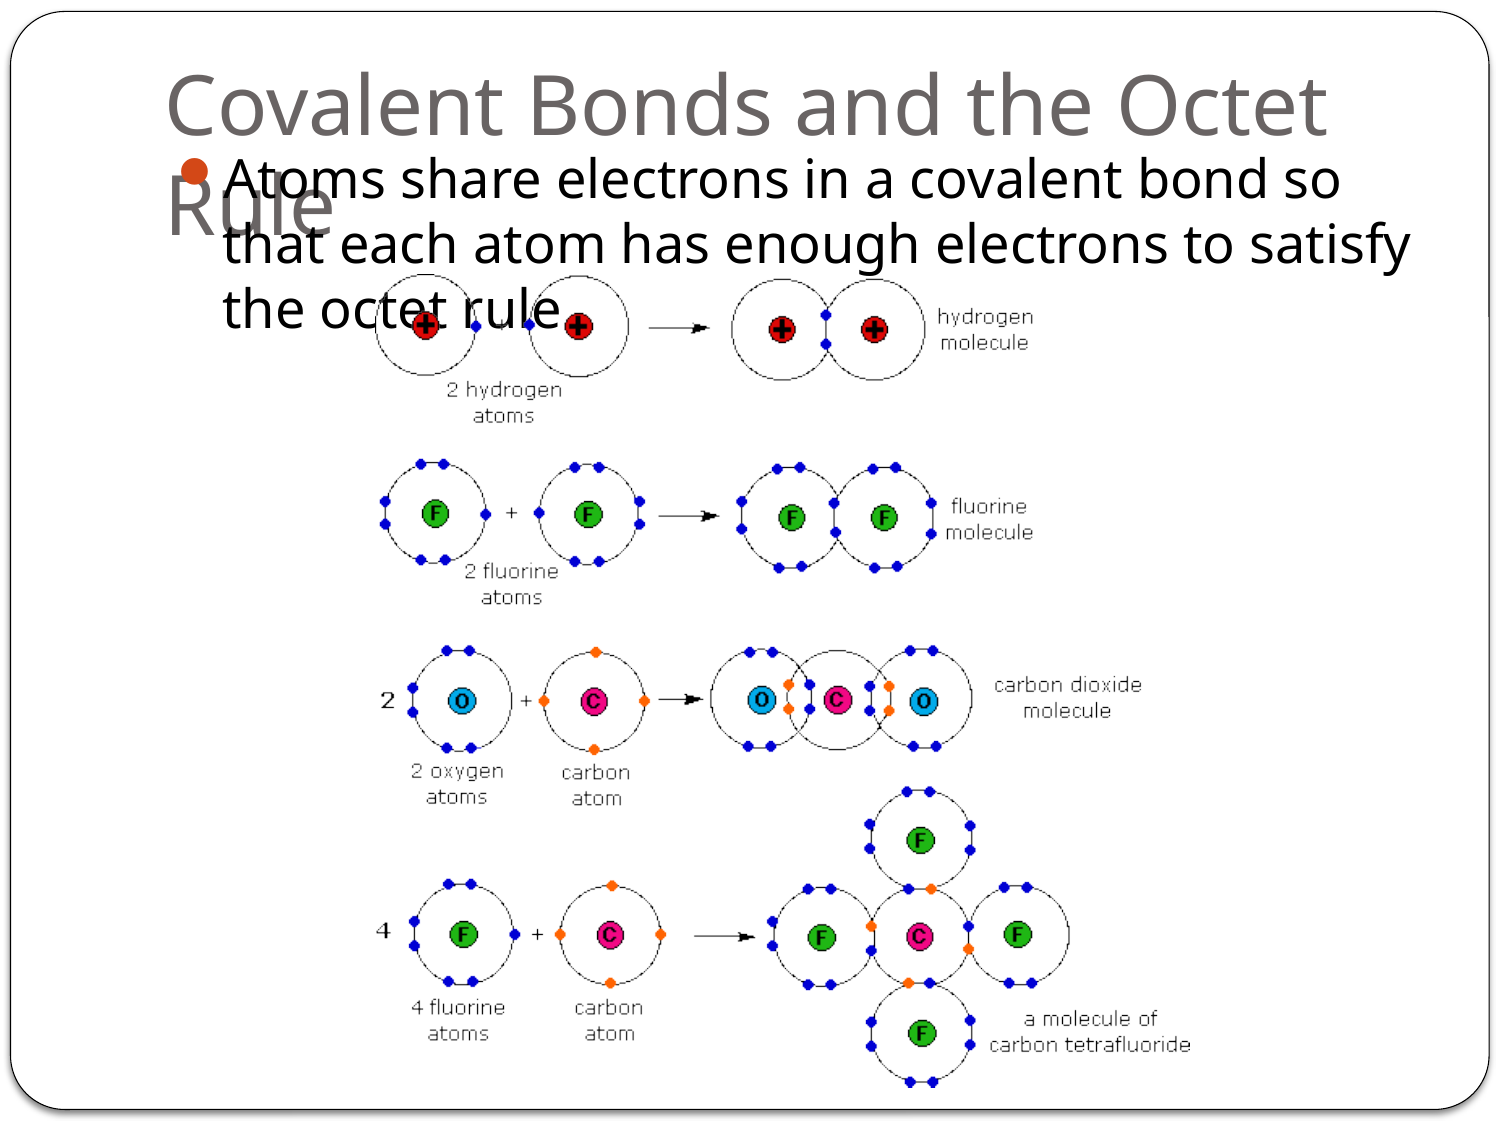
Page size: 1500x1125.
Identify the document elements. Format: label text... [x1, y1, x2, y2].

picture [374, 274, 1190, 1088]
title Covalent Bonds and the Octet Rule [150, 45, 1425, 233]
list Atoms share electrons in a covalent bond so that each atom has enough electrons to satisfy the octet rule [162, 137, 1438, 338]
